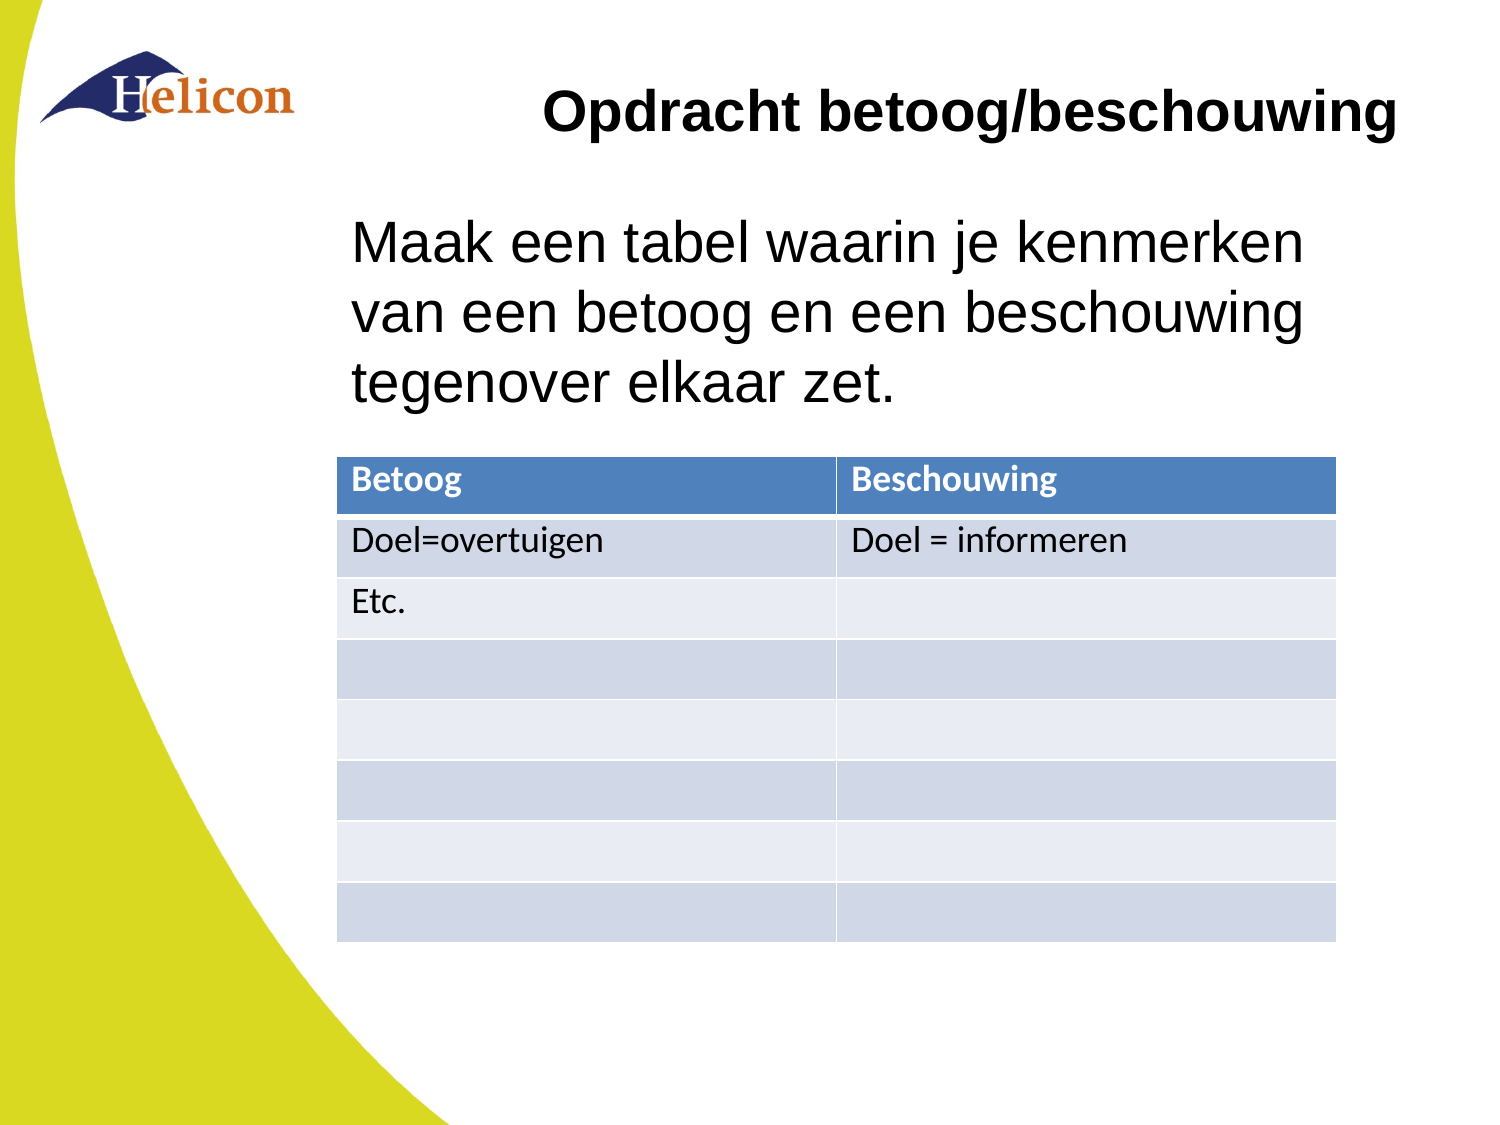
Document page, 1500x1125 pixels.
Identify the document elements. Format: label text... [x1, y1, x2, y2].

table_cell [837, 640, 1336, 699]
table_cell [337, 883, 836, 942]
table_cell [337, 761, 836, 820]
table_cell [837, 883, 1336, 942]
table_cell [337, 640, 836, 699]
table_header Betoog [337, 457, 836, 514]
table_header Beschouwing [837, 457, 1336, 514]
table_cell Doel = informeren [837, 520, 1336, 577]
table_cell [837, 761, 1336, 820]
list Maak een tabel waarin je kenmerken van een betoog en een beschouwing tegenover elkaar zet. [336, 196, 1425, 1005]
table_cell Doel=overtuigen [337, 520, 836, 577]
table_cell Etc. [337, 579, 836, 638]
table_cell [837, 579, 1336, 638]
picture [0, 0, 1500, 1125]
table_cell [837, 700, 1336, 759]
table_cell [337, 700, 836, 759]
table_cell [837, 822, 1336, 881]
title Opdracht betoog/beschouwing [324, 54, 1415, 161]
table_cell [337, 822, 836, 881]
